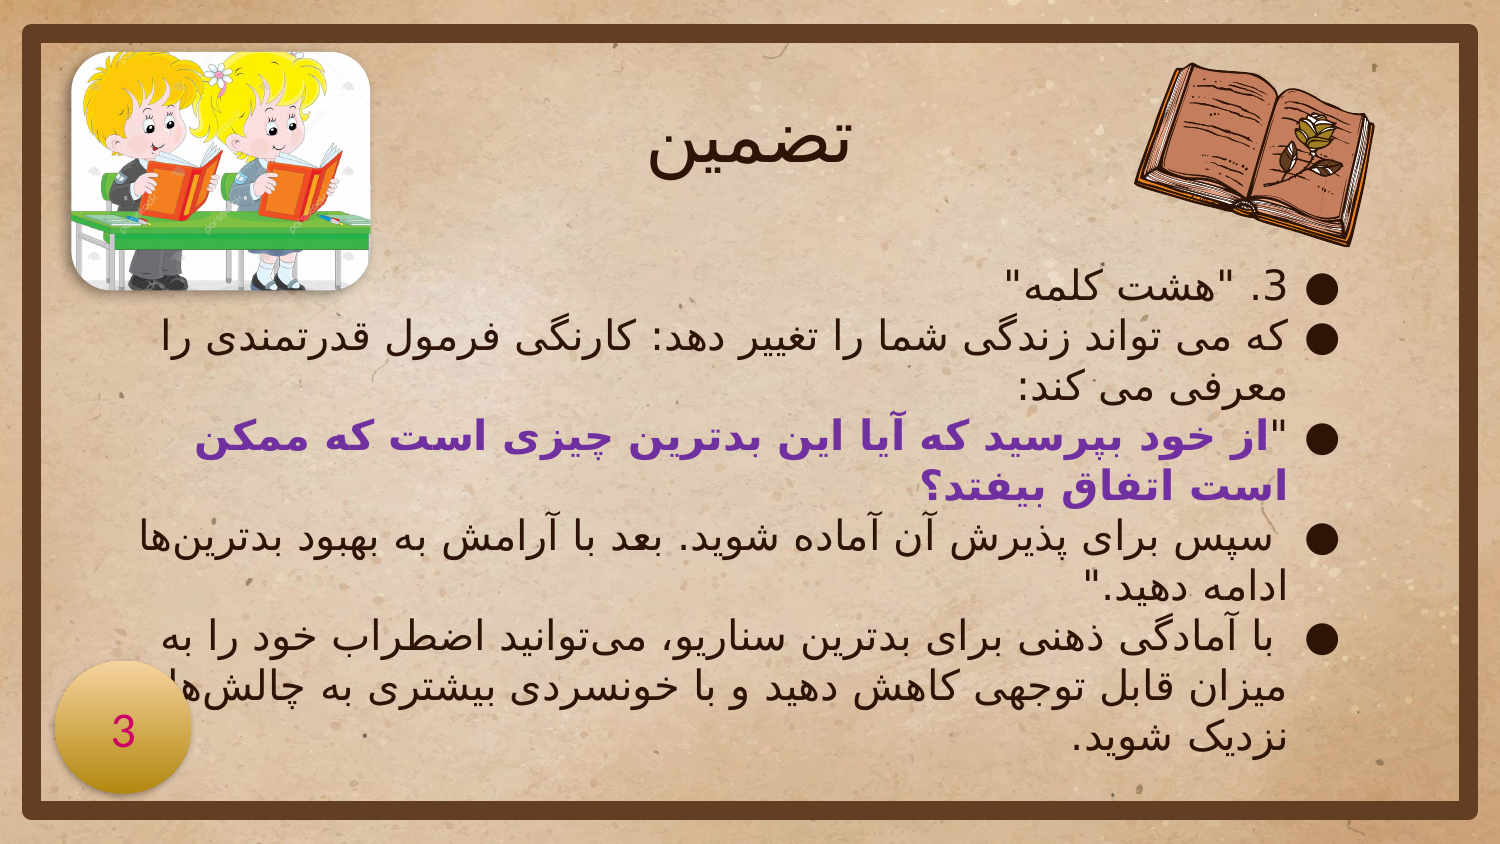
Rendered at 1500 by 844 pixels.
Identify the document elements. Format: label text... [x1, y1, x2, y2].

text_box 3 [54, 660, 192, 794]
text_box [1128, 53, 1383, 252]
picture [71, 51, 371, 291]
title تضمین [375, 72, 1123, 167]
subtitle 3. "هشت کلمه" که می تواند زندگی شما را تغییر دهد: کارنگی فرمول قدرتمندی را معرفی می کند: "از خود بپرسید که آیا این بدترین چیزی است که ممکن است اتفاق بیفتد؟ سپس برای پذیرش آن آماده شوید. بعد با آرامش به بهبود بدترین‌ها ادامه دهید." با آمادگی ذهنی برای بدترین سناریو، می‌توانید اضطراب خود را به میزان قابل توجهی کاهش دهید و با خونسردی بیشتری به چالش‌ها نزدیک شوید. [90, 243, 1380, 756]
